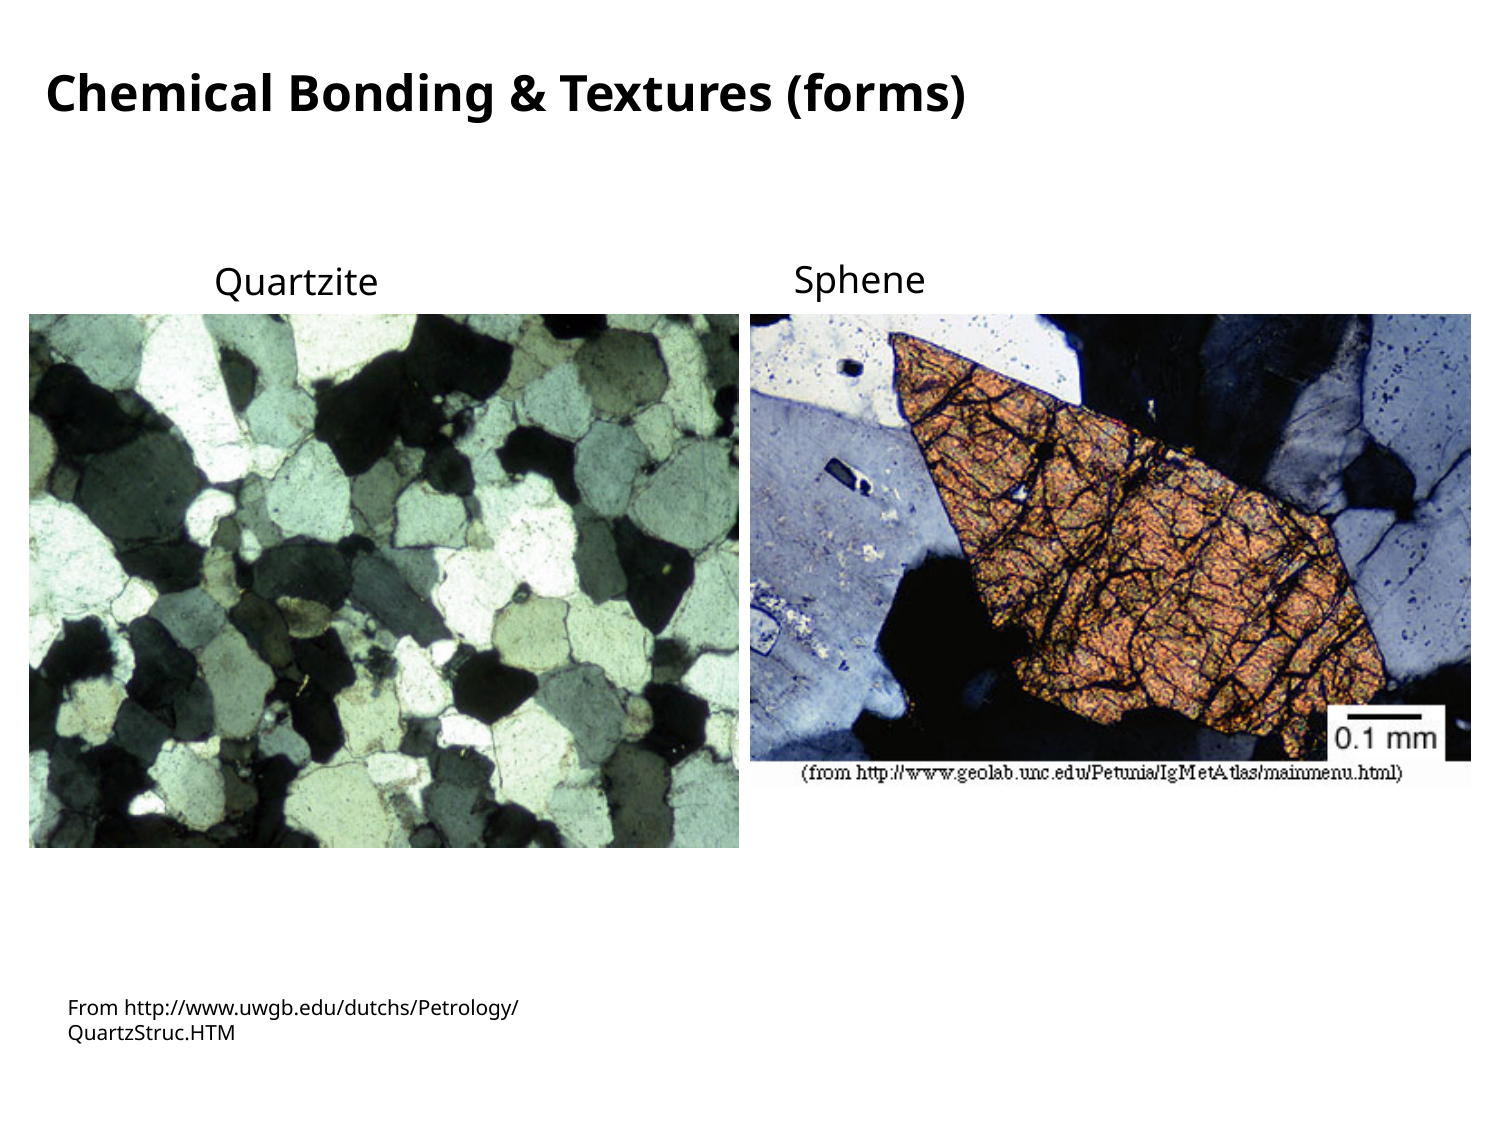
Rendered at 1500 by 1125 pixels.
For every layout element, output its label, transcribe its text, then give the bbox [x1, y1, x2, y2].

text_box [12, 0, 418, 159]
picture [749, 314, 1471, 787]
text_box From http://www.uwgb.edu/dutchs/Petrology/QuartzStruc.HTM [53, 987, 665, 1053]
picture [29, 314, 739, 848]
text_box Sphene [778, 248, 941, 309]
text_box Chemical Bonding & Textures (forms) [418, 54, 982, 130]
text_box Quartzite [199, 250, 394, 311]
